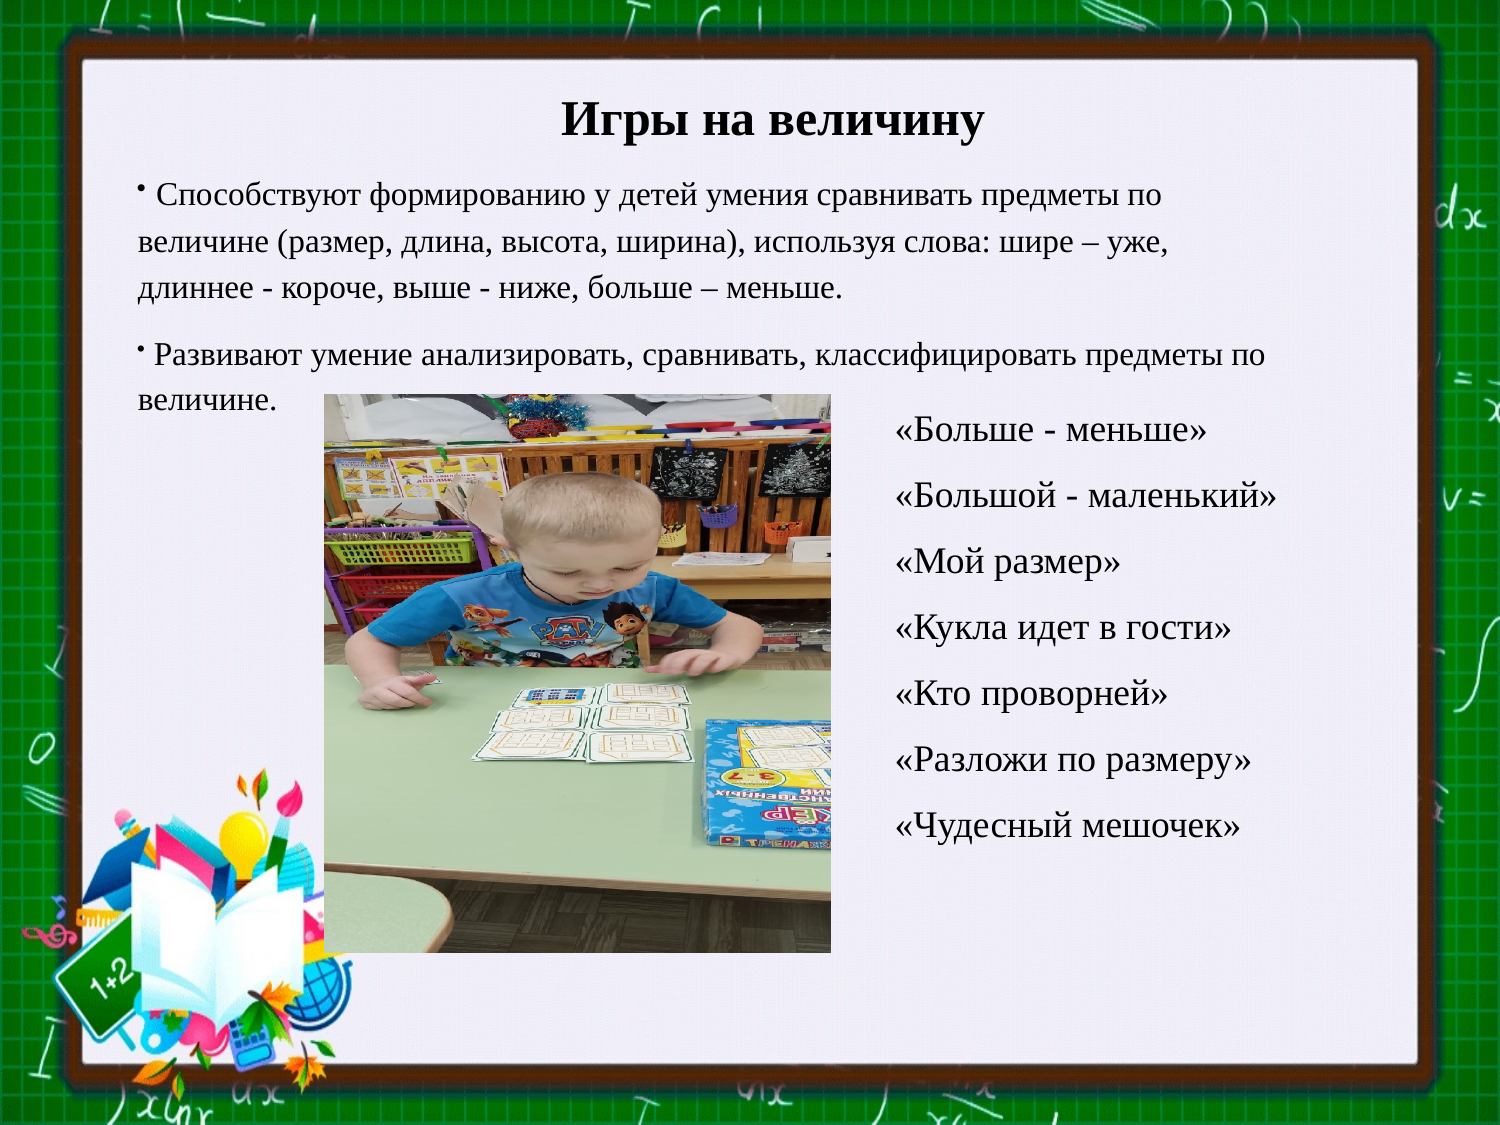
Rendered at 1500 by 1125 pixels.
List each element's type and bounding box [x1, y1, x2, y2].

list [0, 0, 1500, 1125]
picture [324, 394, 832, 953]
